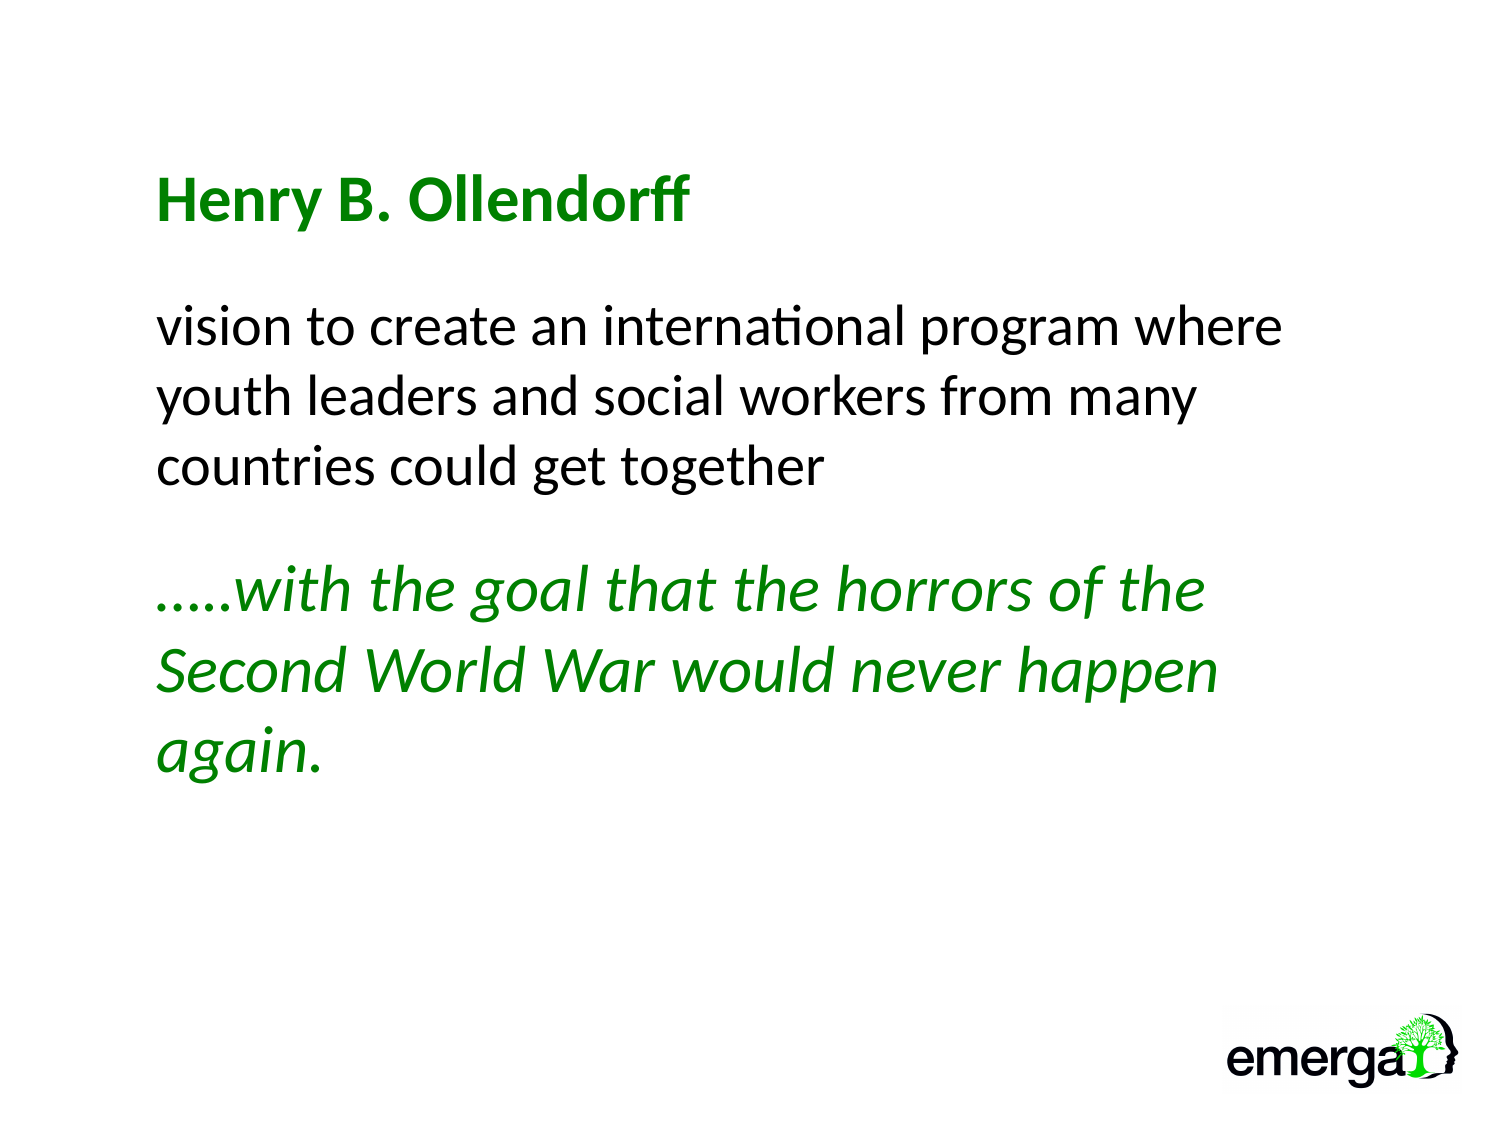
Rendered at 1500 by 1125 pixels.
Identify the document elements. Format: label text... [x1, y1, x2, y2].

picture [1222, 1005, 1462, 1095]
list Henry B. Ollendorff vision to create an international program where youth leaders and social workers from many countries could get together …..with the goal that the horrors of the Second World War would never happen again. [141, 147, 1381, 990]
